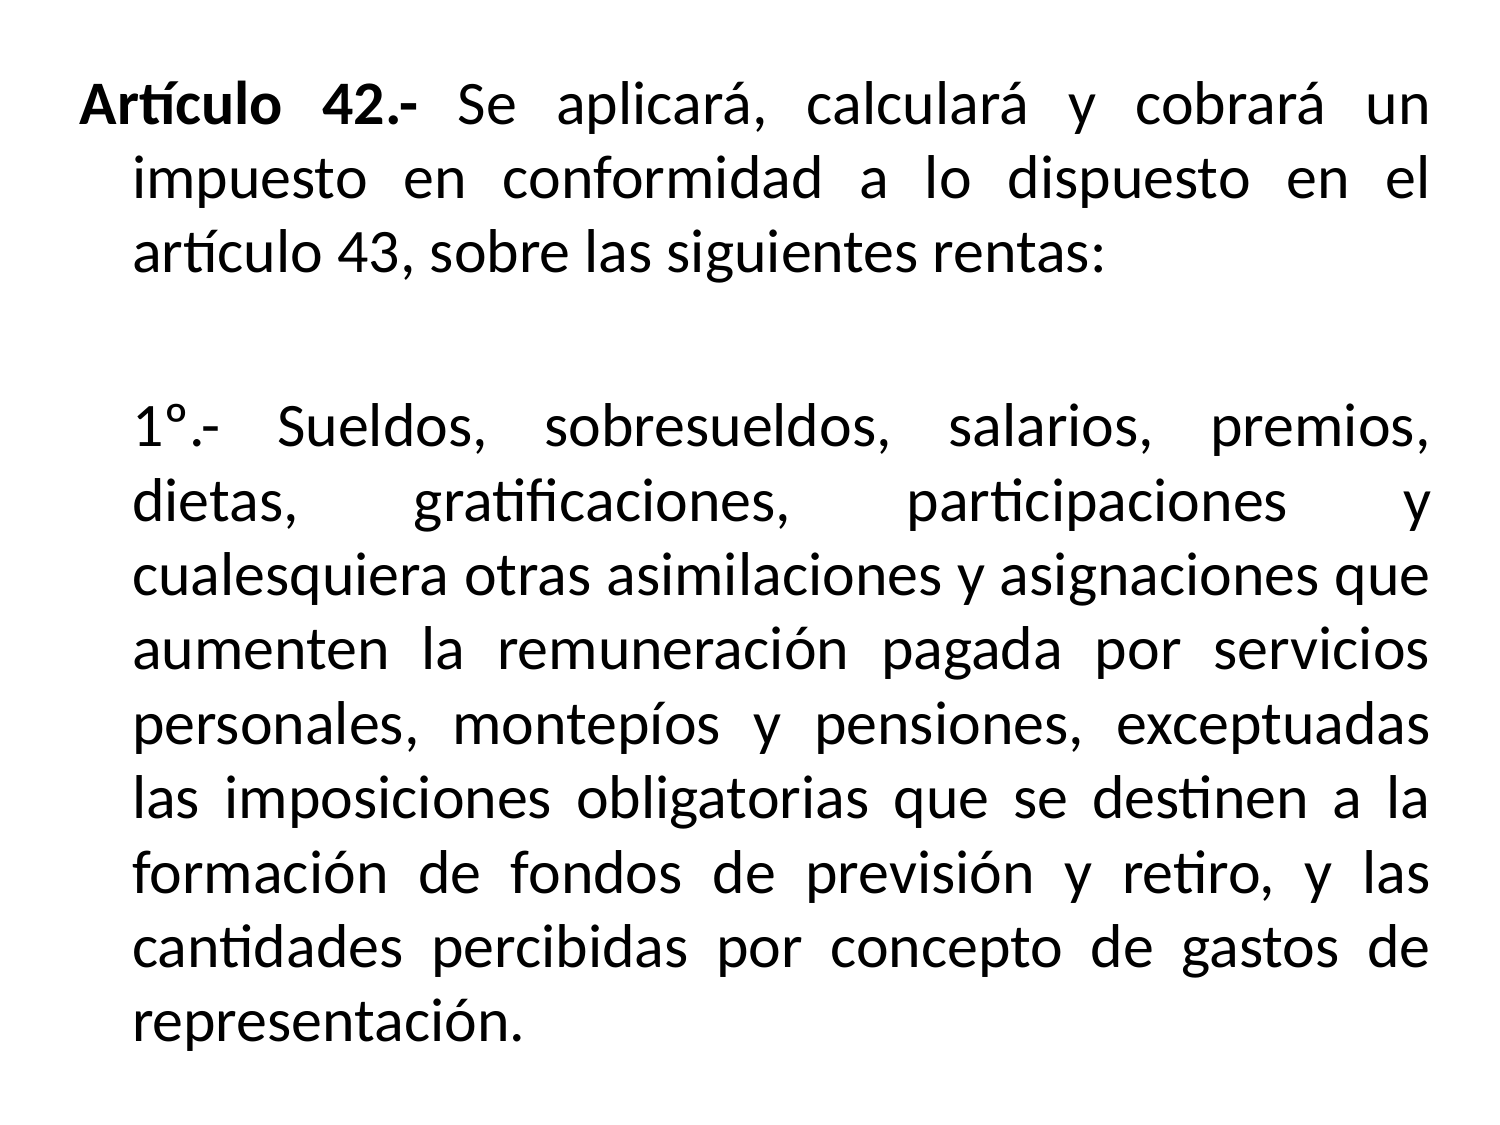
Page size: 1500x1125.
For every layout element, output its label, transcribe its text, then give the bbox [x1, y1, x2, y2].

list Artículo 42.- Se aplicará, calculará y cobrará un impuesto en conformidad a lo dispuesto en el artículo 43, sobre las siguientes rentas: 1º.- Sueldos, sobresueldos, salarios, premios, dietas, gratificaciones, participaciones y cualesquiera otras asimilaciones y asignaciones que aumenten la remuneración pagada por servicios personales, montepíos y pensiones, exceptuadas las imposiciones obligatorias que se destinen a la formación de fondos de previsión y retiro, y las cantidades percibidas por concepto de gastos de representación. [64, 54, 1448, 1071]
